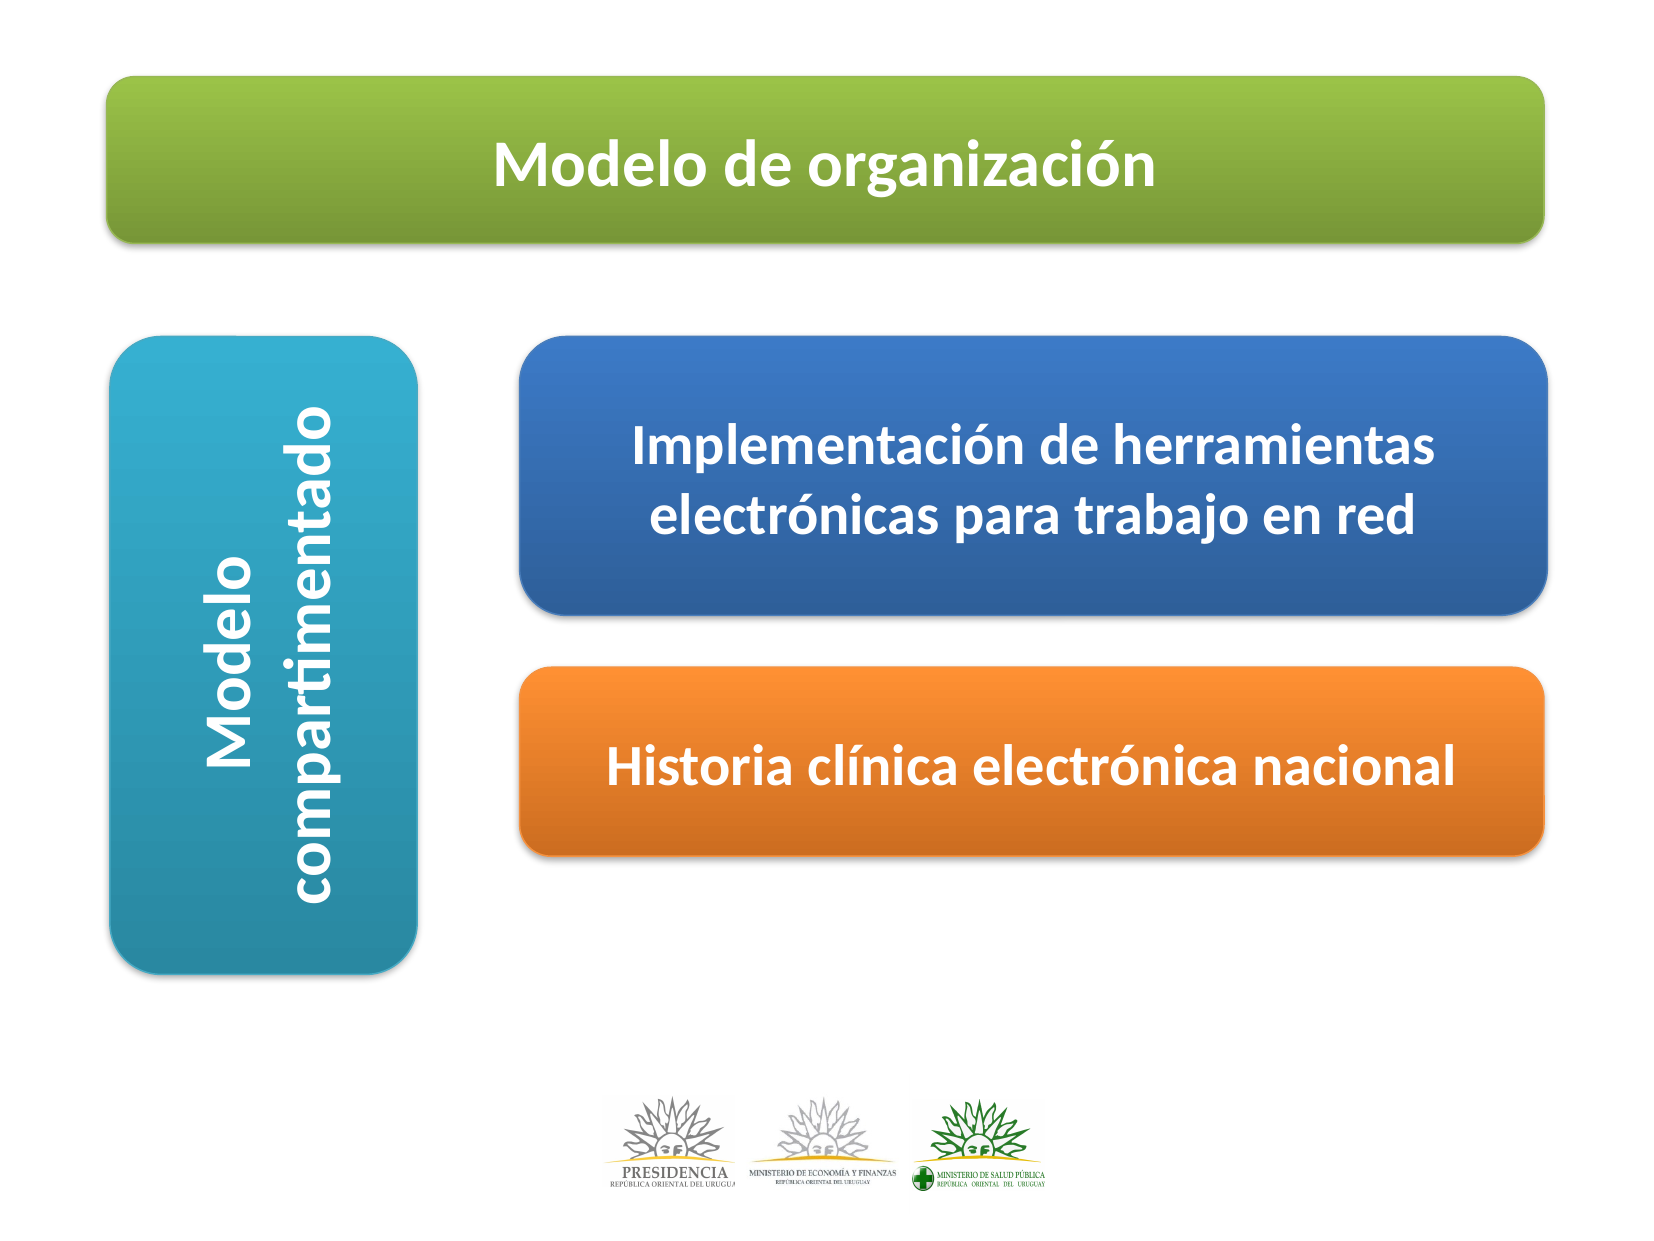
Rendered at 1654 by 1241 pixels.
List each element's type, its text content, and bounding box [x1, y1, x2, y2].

text_box Modelo de organización [105, 75, 1545, 245]
text_box Implementación de herramientas electrónicas para trabajo en red [518, 335, 1549, 617]
text_box Modelo compartimentado [109, 335, 418, 976]
text_box Historia clínica electrónica nacional [518, 666, 1545, 858]
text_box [602, 1069, 1045, 1215]
